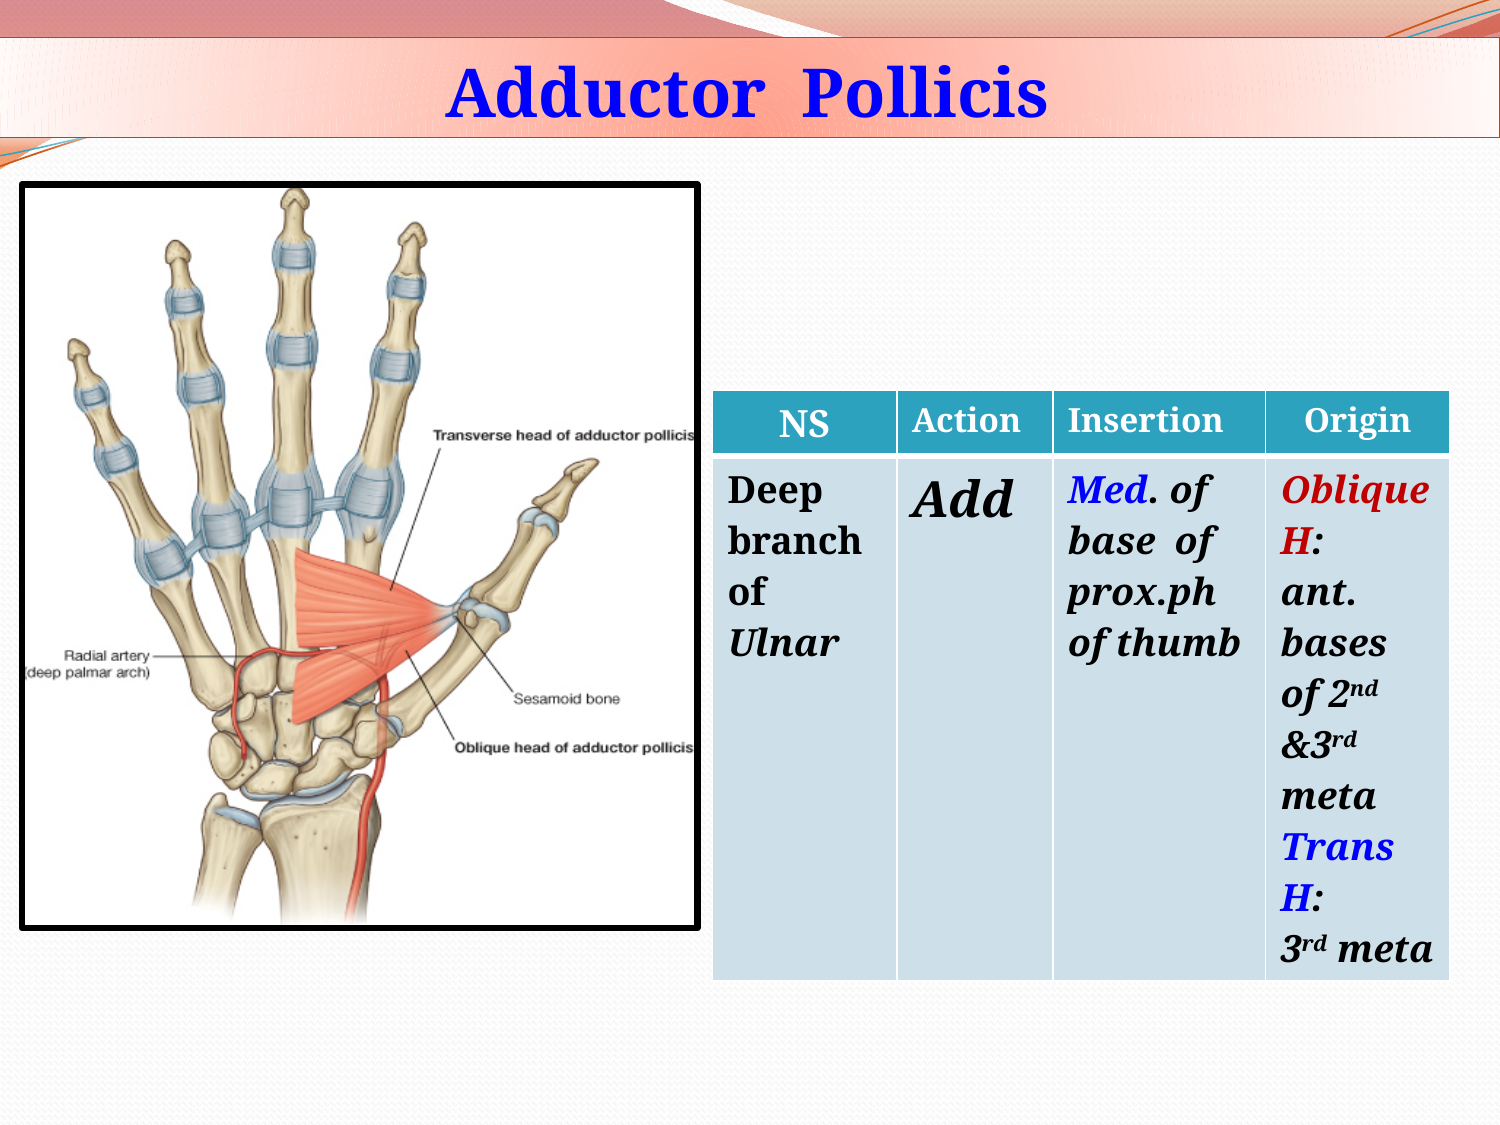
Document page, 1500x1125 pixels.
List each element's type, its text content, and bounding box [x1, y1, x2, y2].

table_header Insertion [1054, 391, 1265, 453]
table_cell Oblique H: ant. bases of 2nd &3rd meta Trans H: 3rd meta [1266, 459, 1449, 980]
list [24, 187, 695, 926]
table_cell Med. of base of prox.ph of thumb [1054, 459, 1265, 980]
table_cell Deep branch of Ulnar [713, 459, 896, 980]
table_header Action [898, 391, 1052, 453]
table_cell Add [898, 459, 1052, 980]
table_header Origin [1266, 391, 1449, 453]
title Adductor Pollicis [0, 37, 1500, 138]
table_header NS [713, 391, 896, 453]
